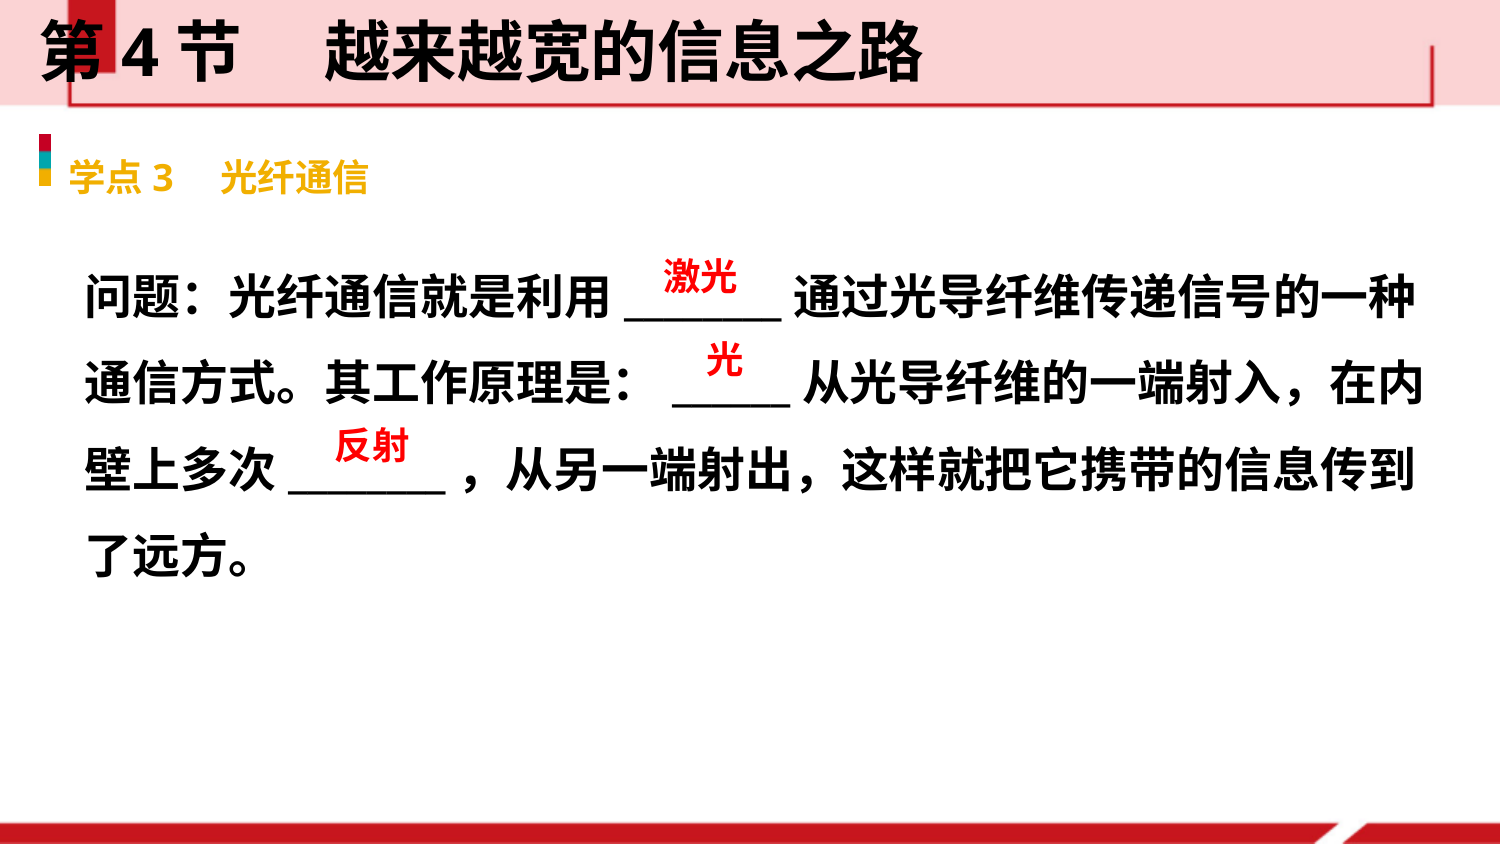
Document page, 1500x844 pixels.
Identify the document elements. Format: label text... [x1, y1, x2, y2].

text_box 激光 [652, 247, 750, 304]
text_box 学点3 光纤通信 [56, 130, 390, 205]
picture [0, 0, 1500, 844]
text_box 反射 [323, 416, 422, 473]
text_box 第4节 越来越宽的信息之路 [27, 3, 937, 96]
text_box 光 [695, 330, 756, 388]
text_box 问题：光纤通信就是利用________通过光导纤维传递信号的一种通信方式。其工作原理是：______从光导纤维的一端射入，在内壁上多次________，从另一端射出，这样就把它携带的信息传到了远方。 [73, 232, 1454, 589]
